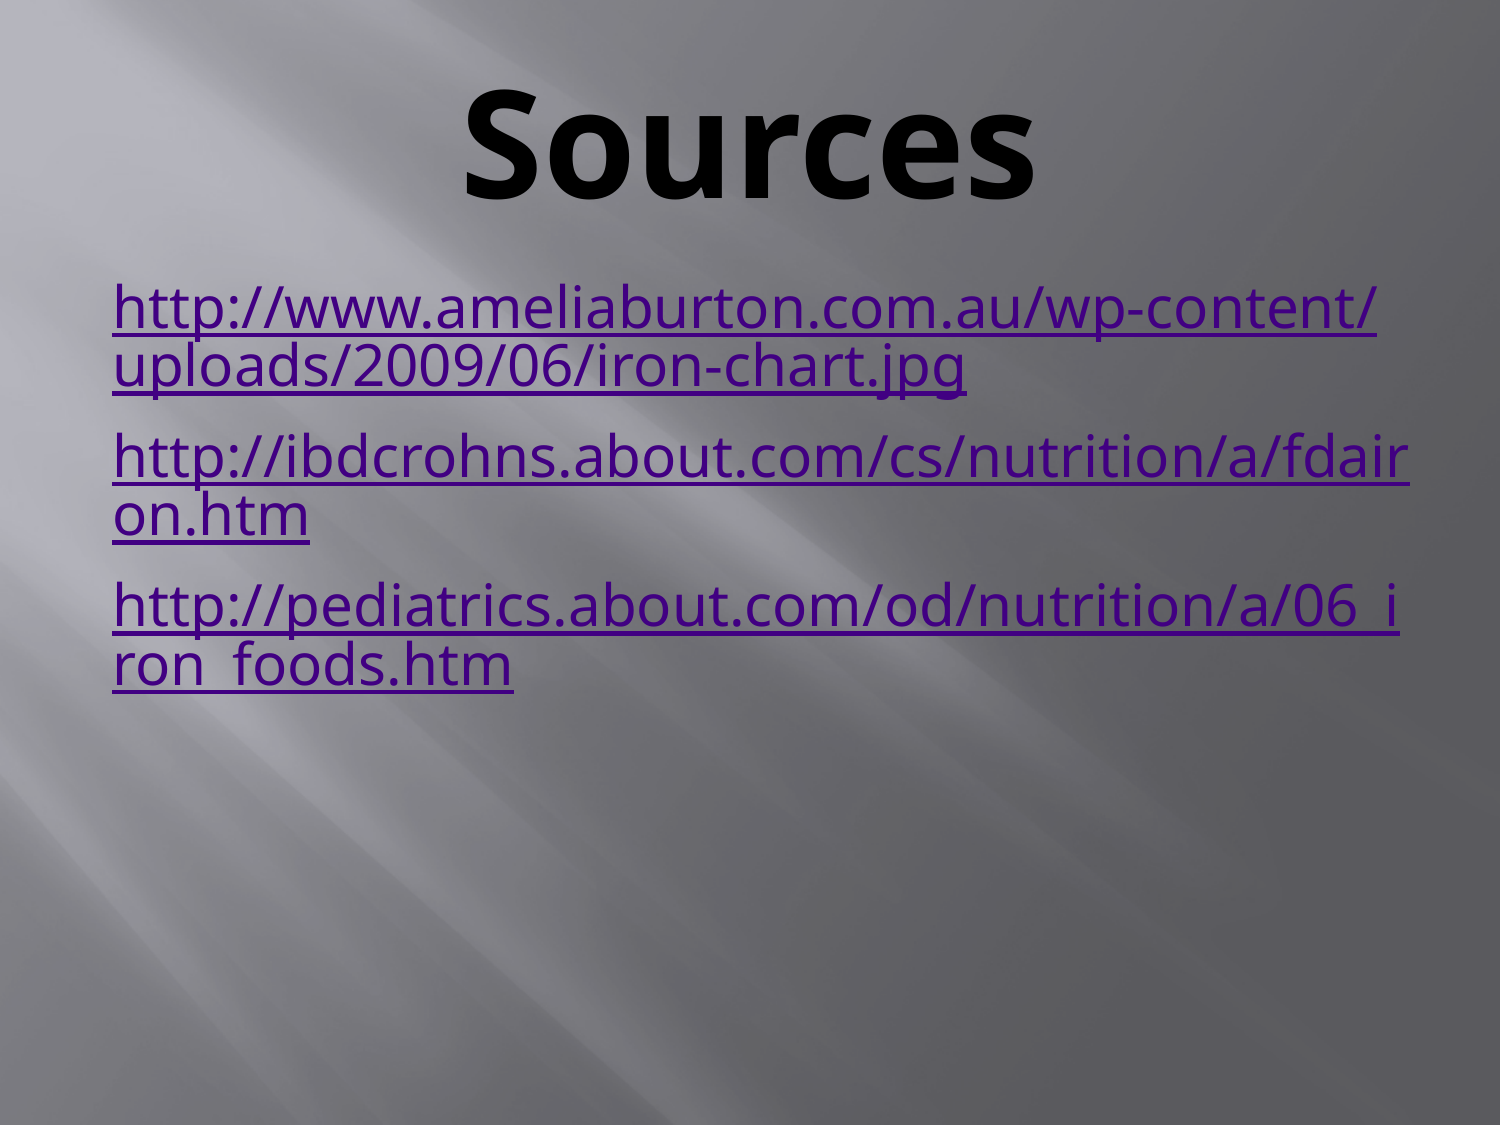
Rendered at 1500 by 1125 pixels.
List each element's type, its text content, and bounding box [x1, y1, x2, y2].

title Sources [75, 45, 1425, 233]
list http://www.ameliaburton.com.au/wp-content/uploads/2009/06/iron-chart.jpg http://ibdcrohns.about.com/cs/nutrition/a/fdairon.htm http://pediatrics.about.com/od/nutrition/a/06_iron_foods.htm [75, 262, 1425, 1035]
